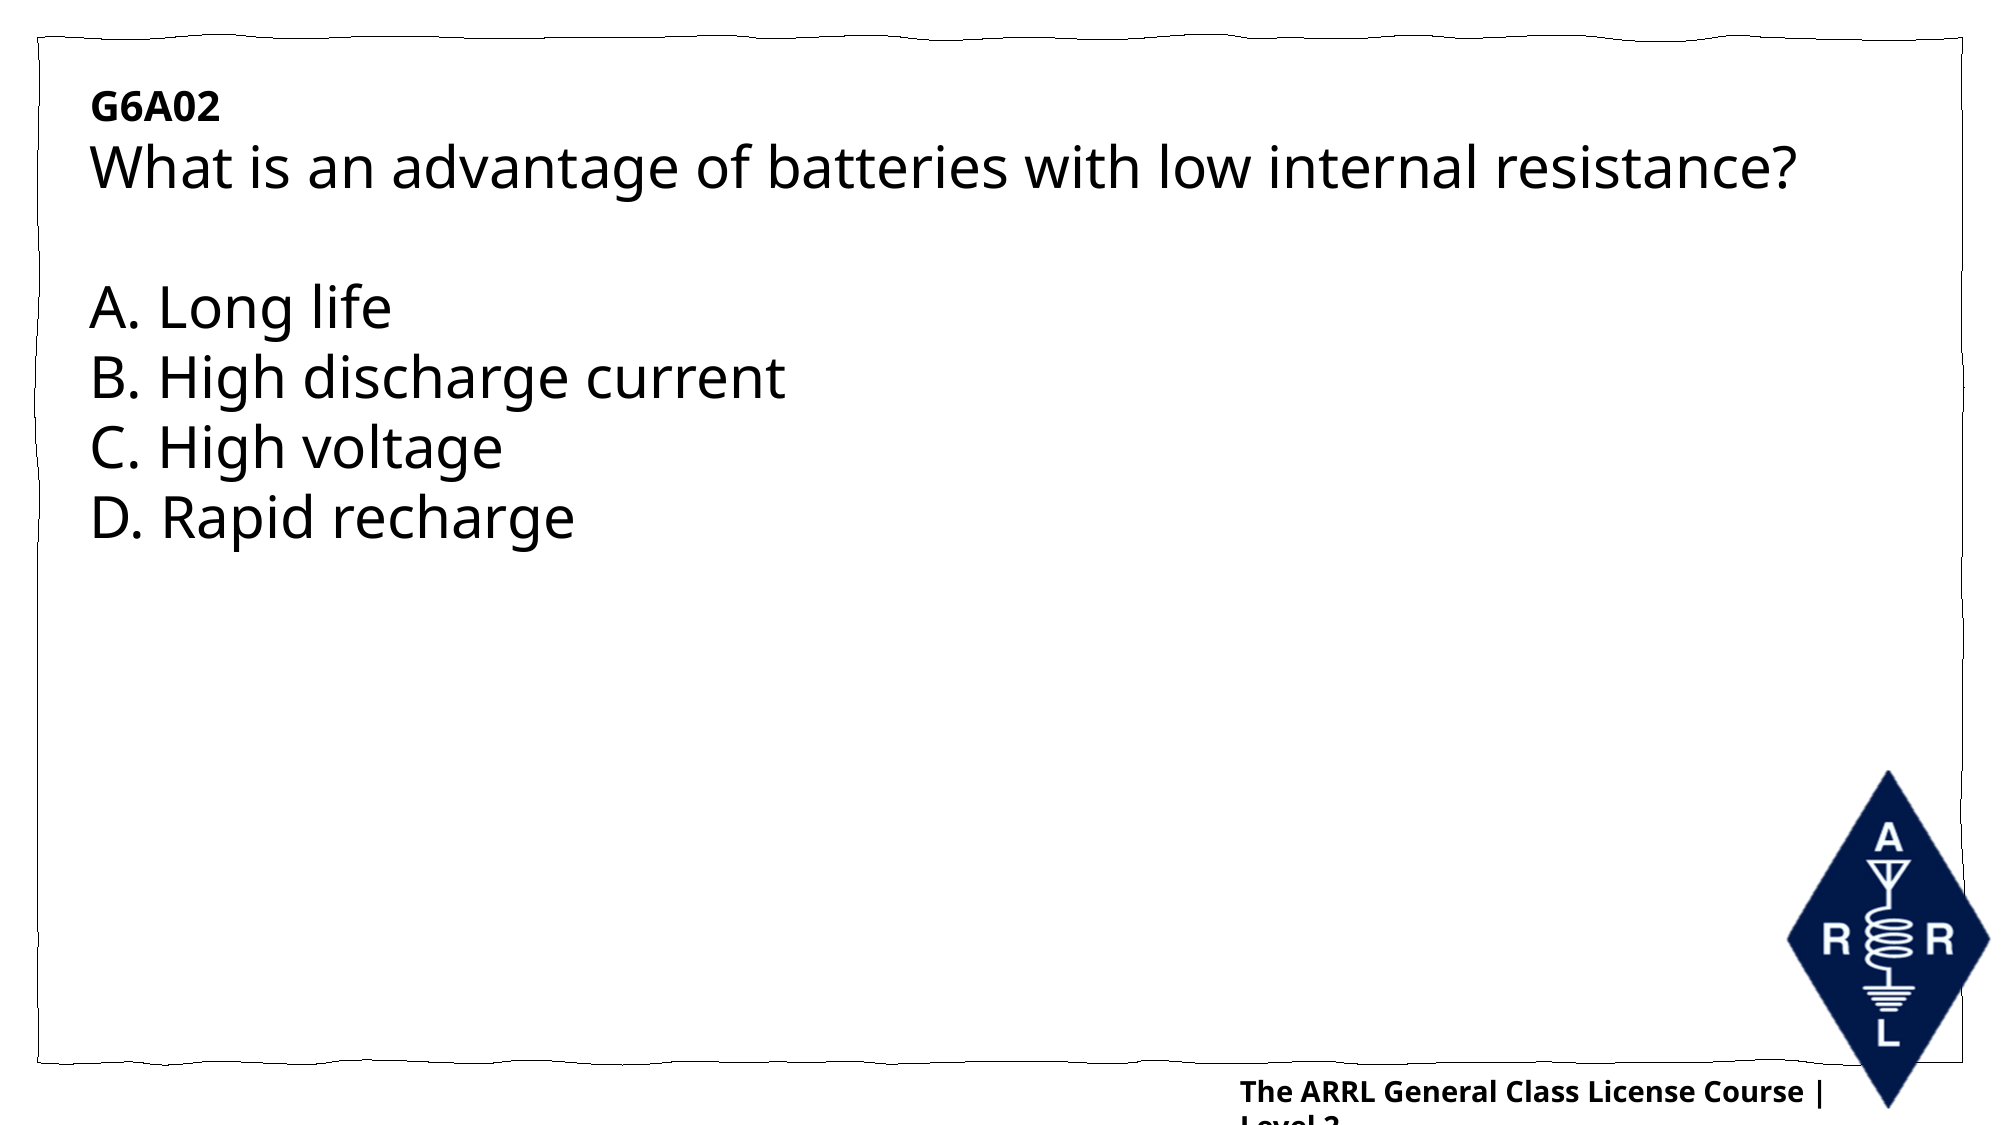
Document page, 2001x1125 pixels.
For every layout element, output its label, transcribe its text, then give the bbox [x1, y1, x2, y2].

text_box G6A02 What is an advantage of batteries with low internal resistance? A. Long life B. High discharge current C. High voltage D. Rapid recharge [75, 72, 1850, 608]
picture [1773, 752, 1999, 1125]
